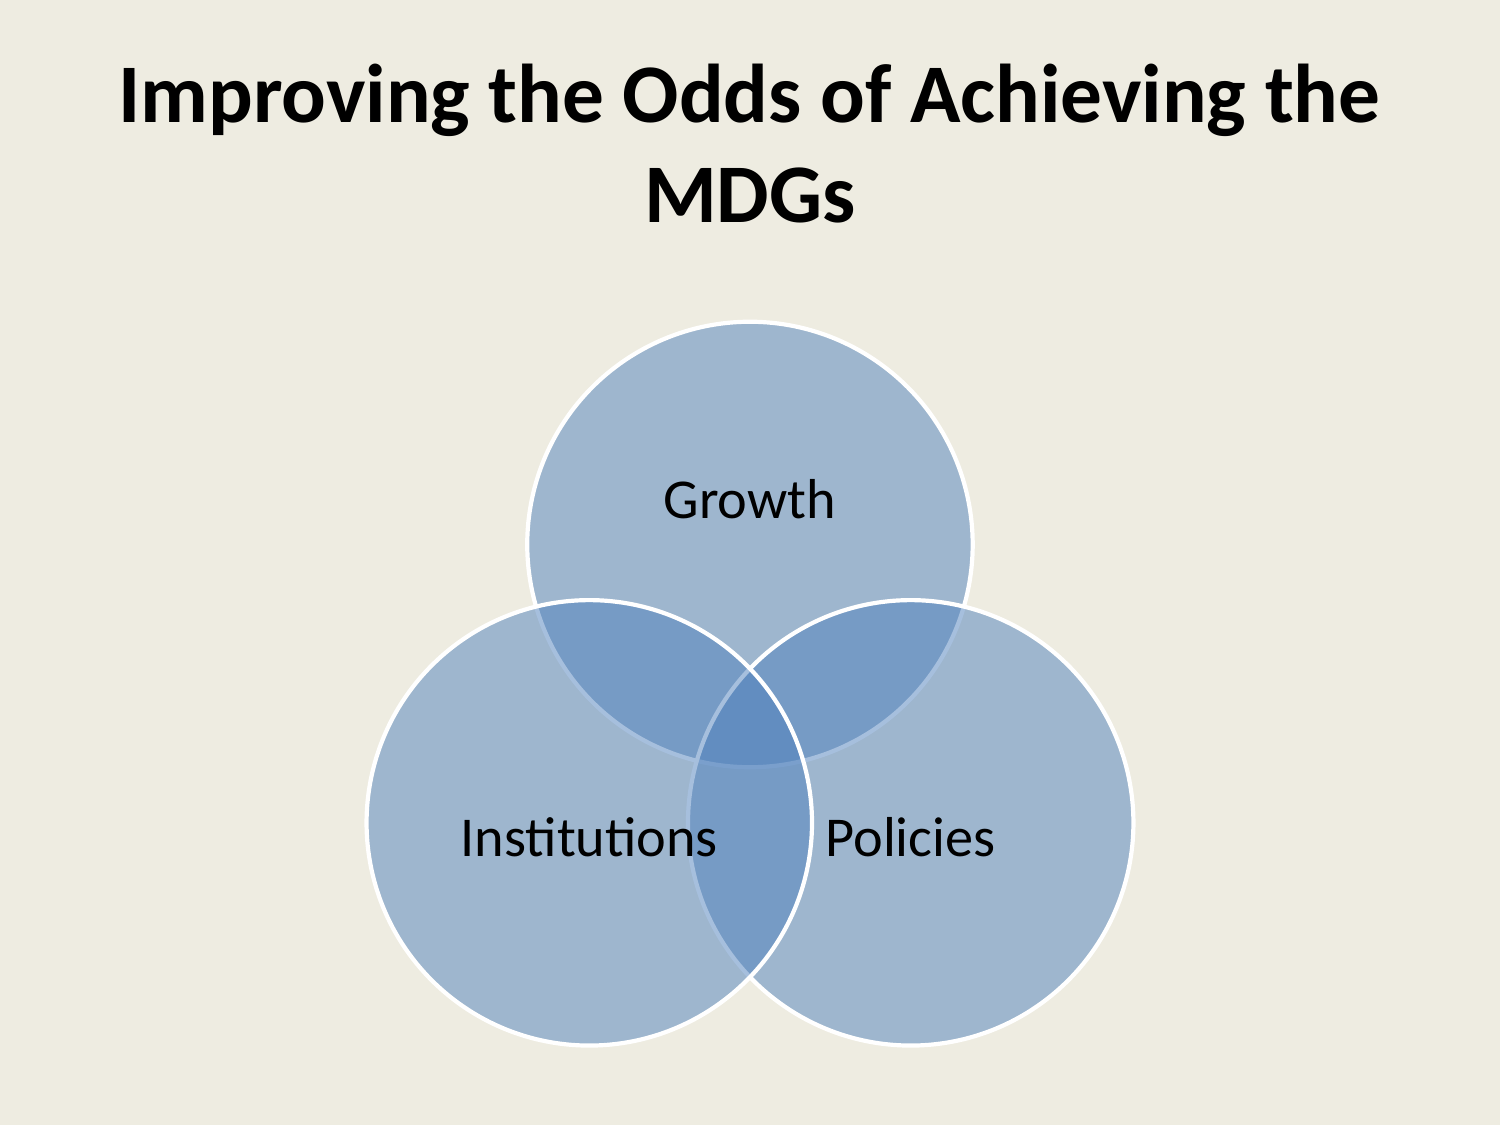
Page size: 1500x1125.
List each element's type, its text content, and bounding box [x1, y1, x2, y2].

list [74, 312, 1426, 1056]
title Improving the Odds of Achieving the MDGs [75, 45, 1425, 233]
